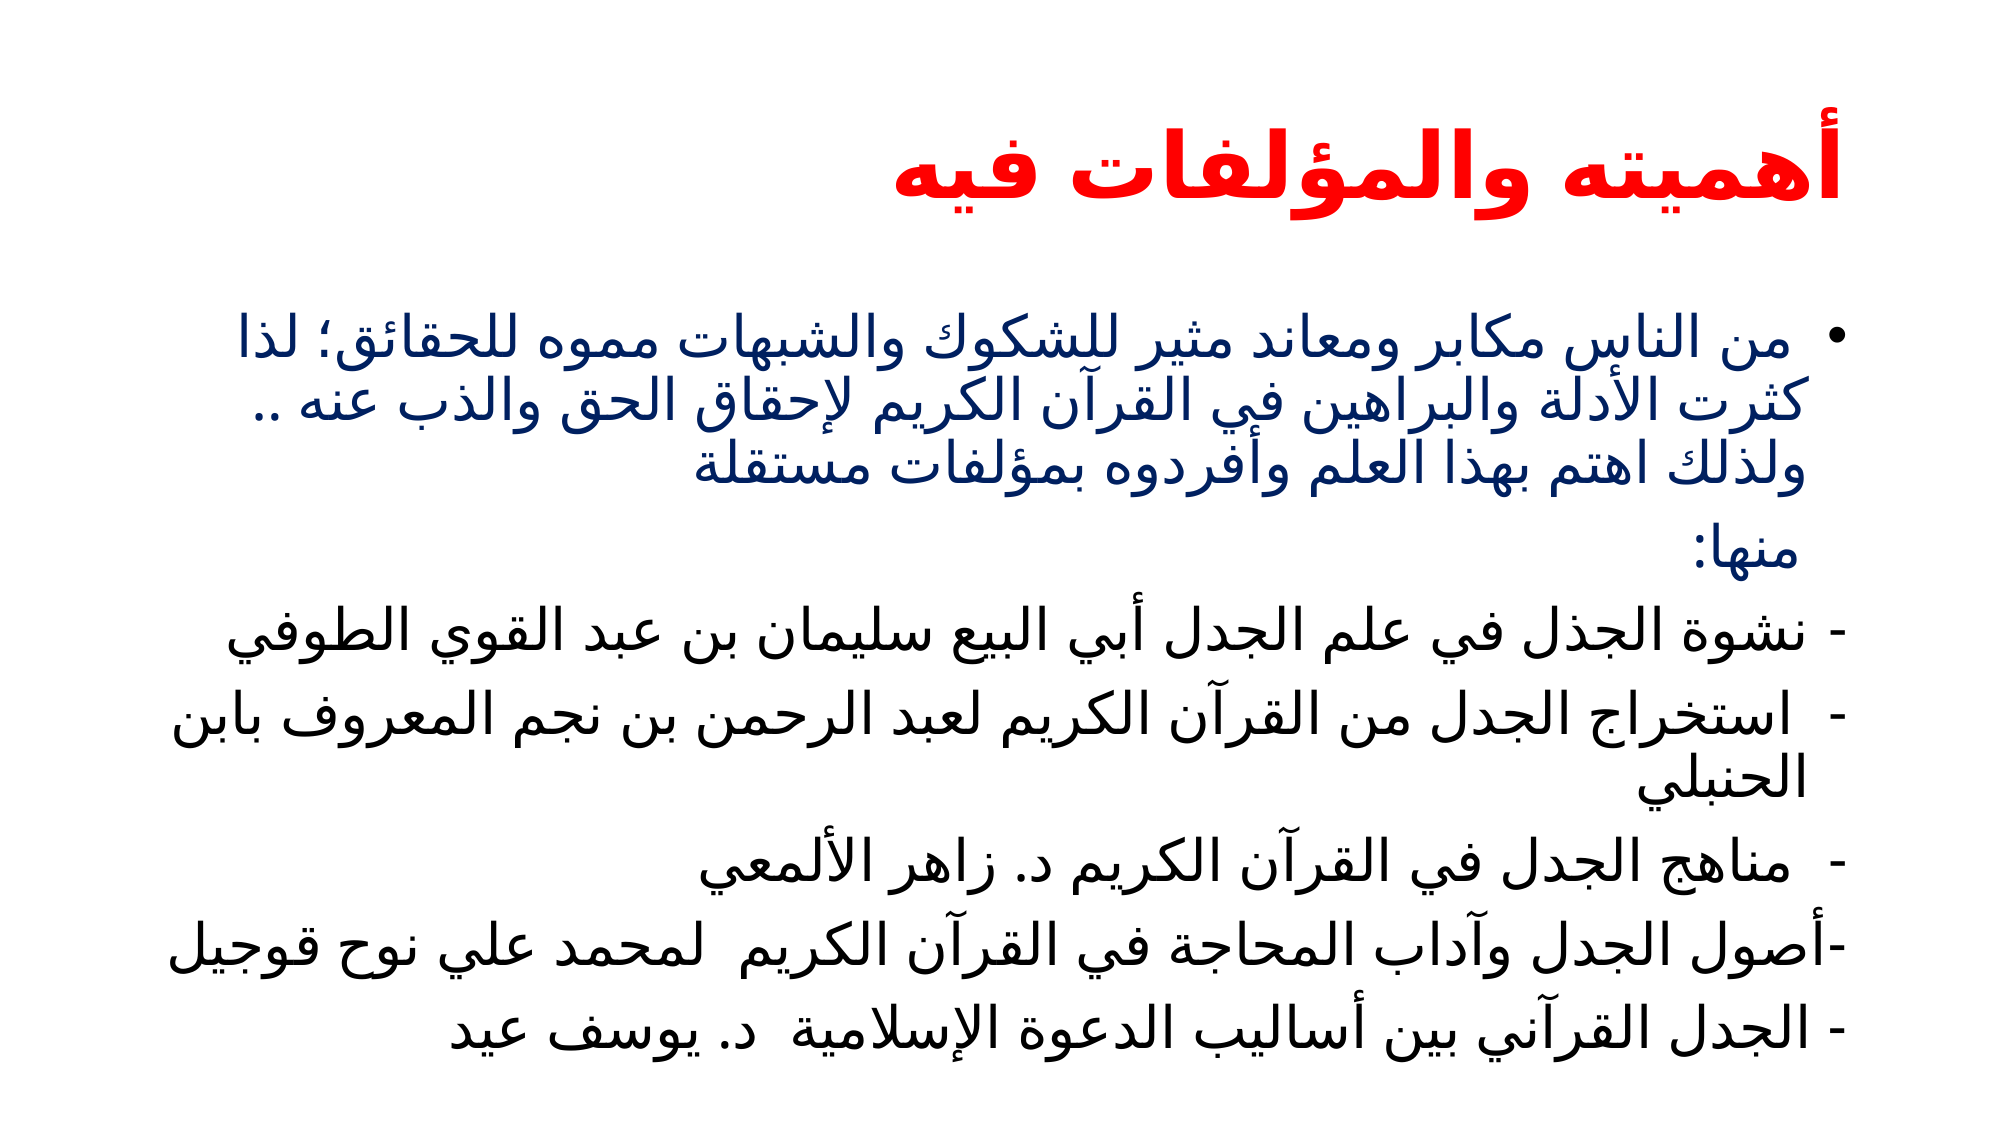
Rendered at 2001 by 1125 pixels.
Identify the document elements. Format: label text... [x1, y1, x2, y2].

list من الناس مكابر ومعاند مثير للشكوك والشبهات مموه للحقائق؛ لذا كثرت الأدلة والبراهين في القرآن الكريم لإحقاق الحق والذب عنه .. ولذلك اهتم بهذا العلم وأفردوه بمؤلفات مستقلة منها: نشوة الجذل في علم الجدل أبي البيع سليمان بن عبد القوي الطوفي استخراج الجدل من القرآن الكريم لعبد الرحمن بن نجم المعروف بابن الحنبلي مناهج الجدل في القرآن الكريم د. زاهر الألمعي -أصول الجدل وآداب المحاجة في القرآن الكريم لمحمد علي نوح قوجيل - الجدل القرآني بين أساليب الدعوة الإسلامية د. يوسف عيد [137, 299, 1863, 1014]
title أهميته والمؤلفات فيه [137, 59, 1863, 278]
